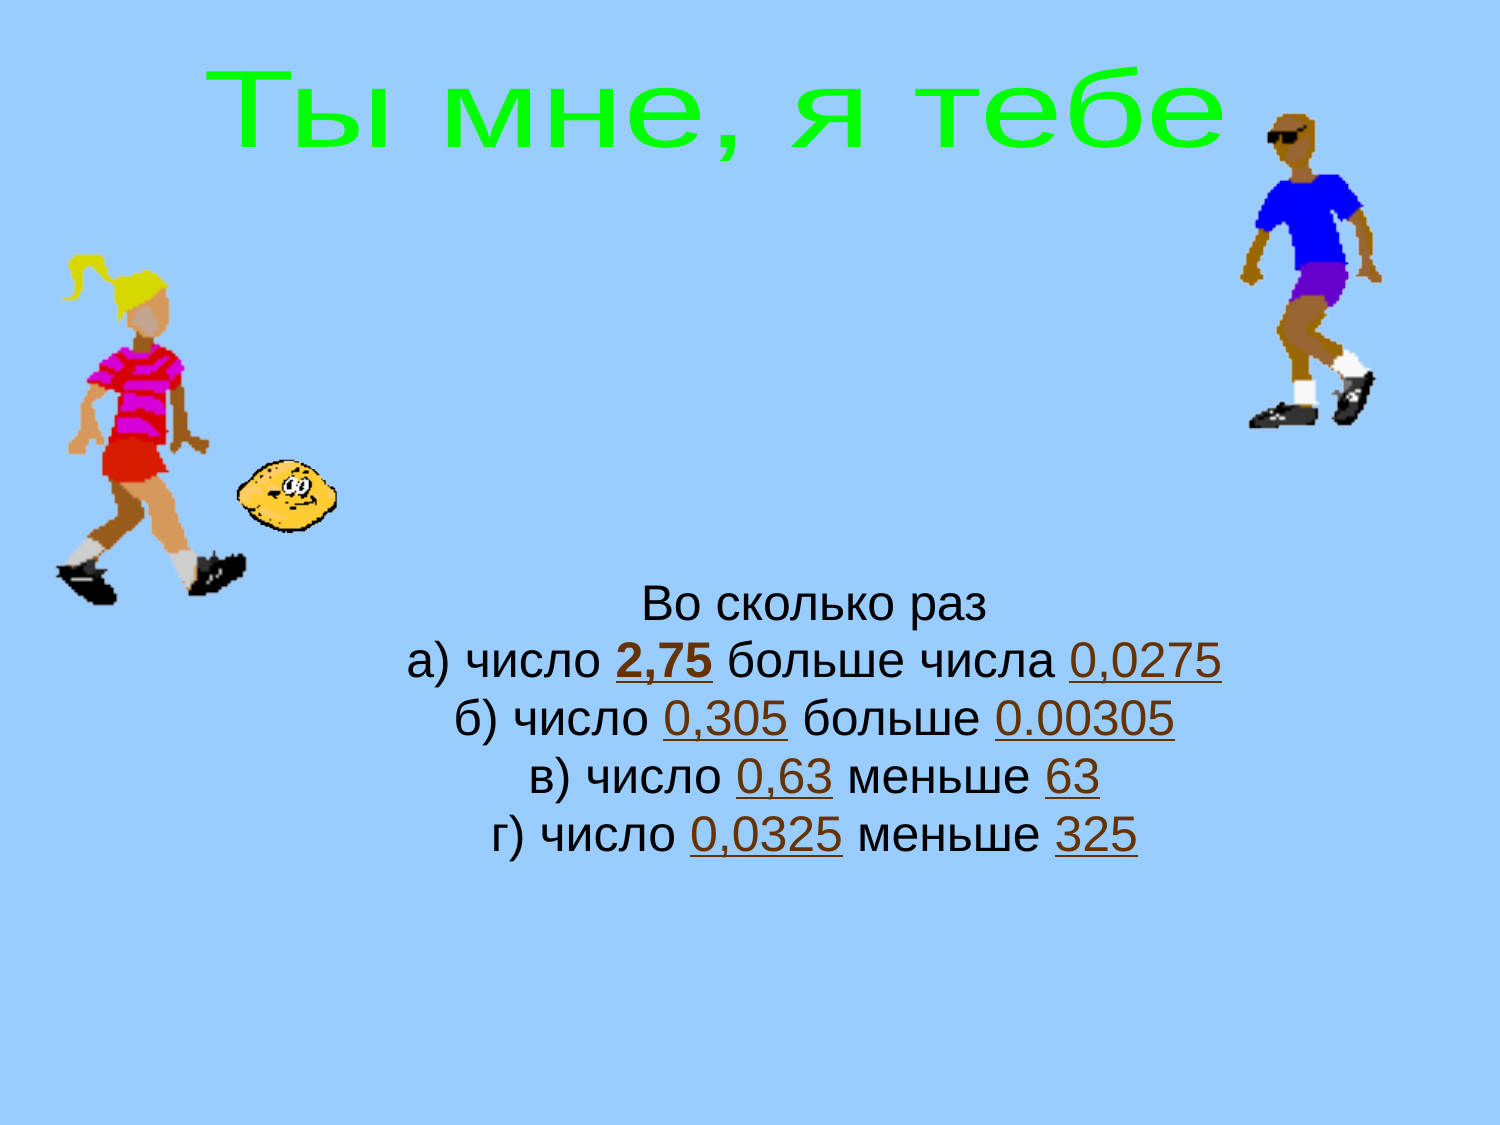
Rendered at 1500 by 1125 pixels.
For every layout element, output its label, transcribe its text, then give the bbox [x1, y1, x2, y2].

subtitle Во сколько раз а) число 2,75 больше числа 0,0275 б) число 0,305 больше 0.00305 в) число 0,63 меньше 63 г) число 0,0325 меньше 325 [289, 573, 1340, 862]
picture [1198, 89, 1421, 445]
picture [29, 243, 354, 622]
